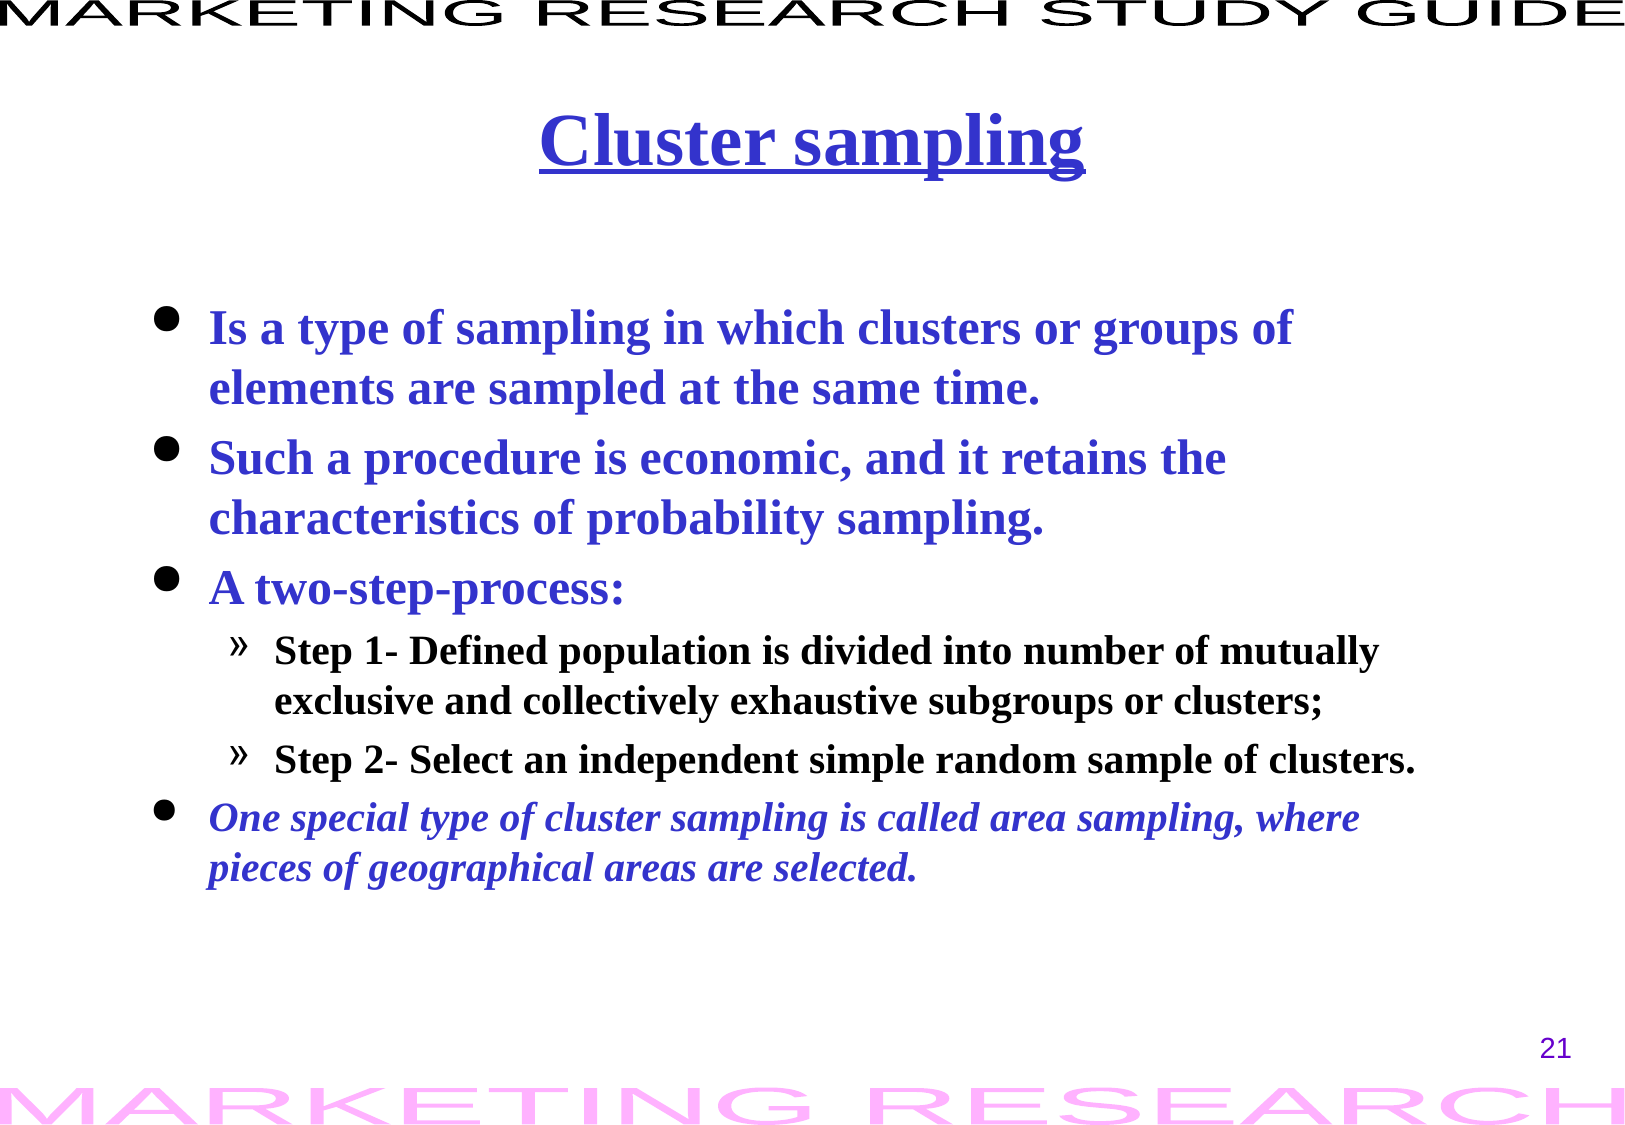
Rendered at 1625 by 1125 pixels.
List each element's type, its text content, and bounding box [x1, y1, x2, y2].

title Cluster sampling [121, 99, 1504, 188]
list Is a type of sampling in which clusters or groups of elements are sampled at the same time. Such a procedure is economic, and it retains the characteristics of probability sampling. A two-step-process: Step 1- Defined population is divided into number of mutually exclusive and collectively exhaustive subgroups or clusters; Step 2- Select an independent simple random sample of clusters. One special type of cluster sampling is called area sampling, where pieces of geographical areas are selected. [136, 286, 1479, 1001]
